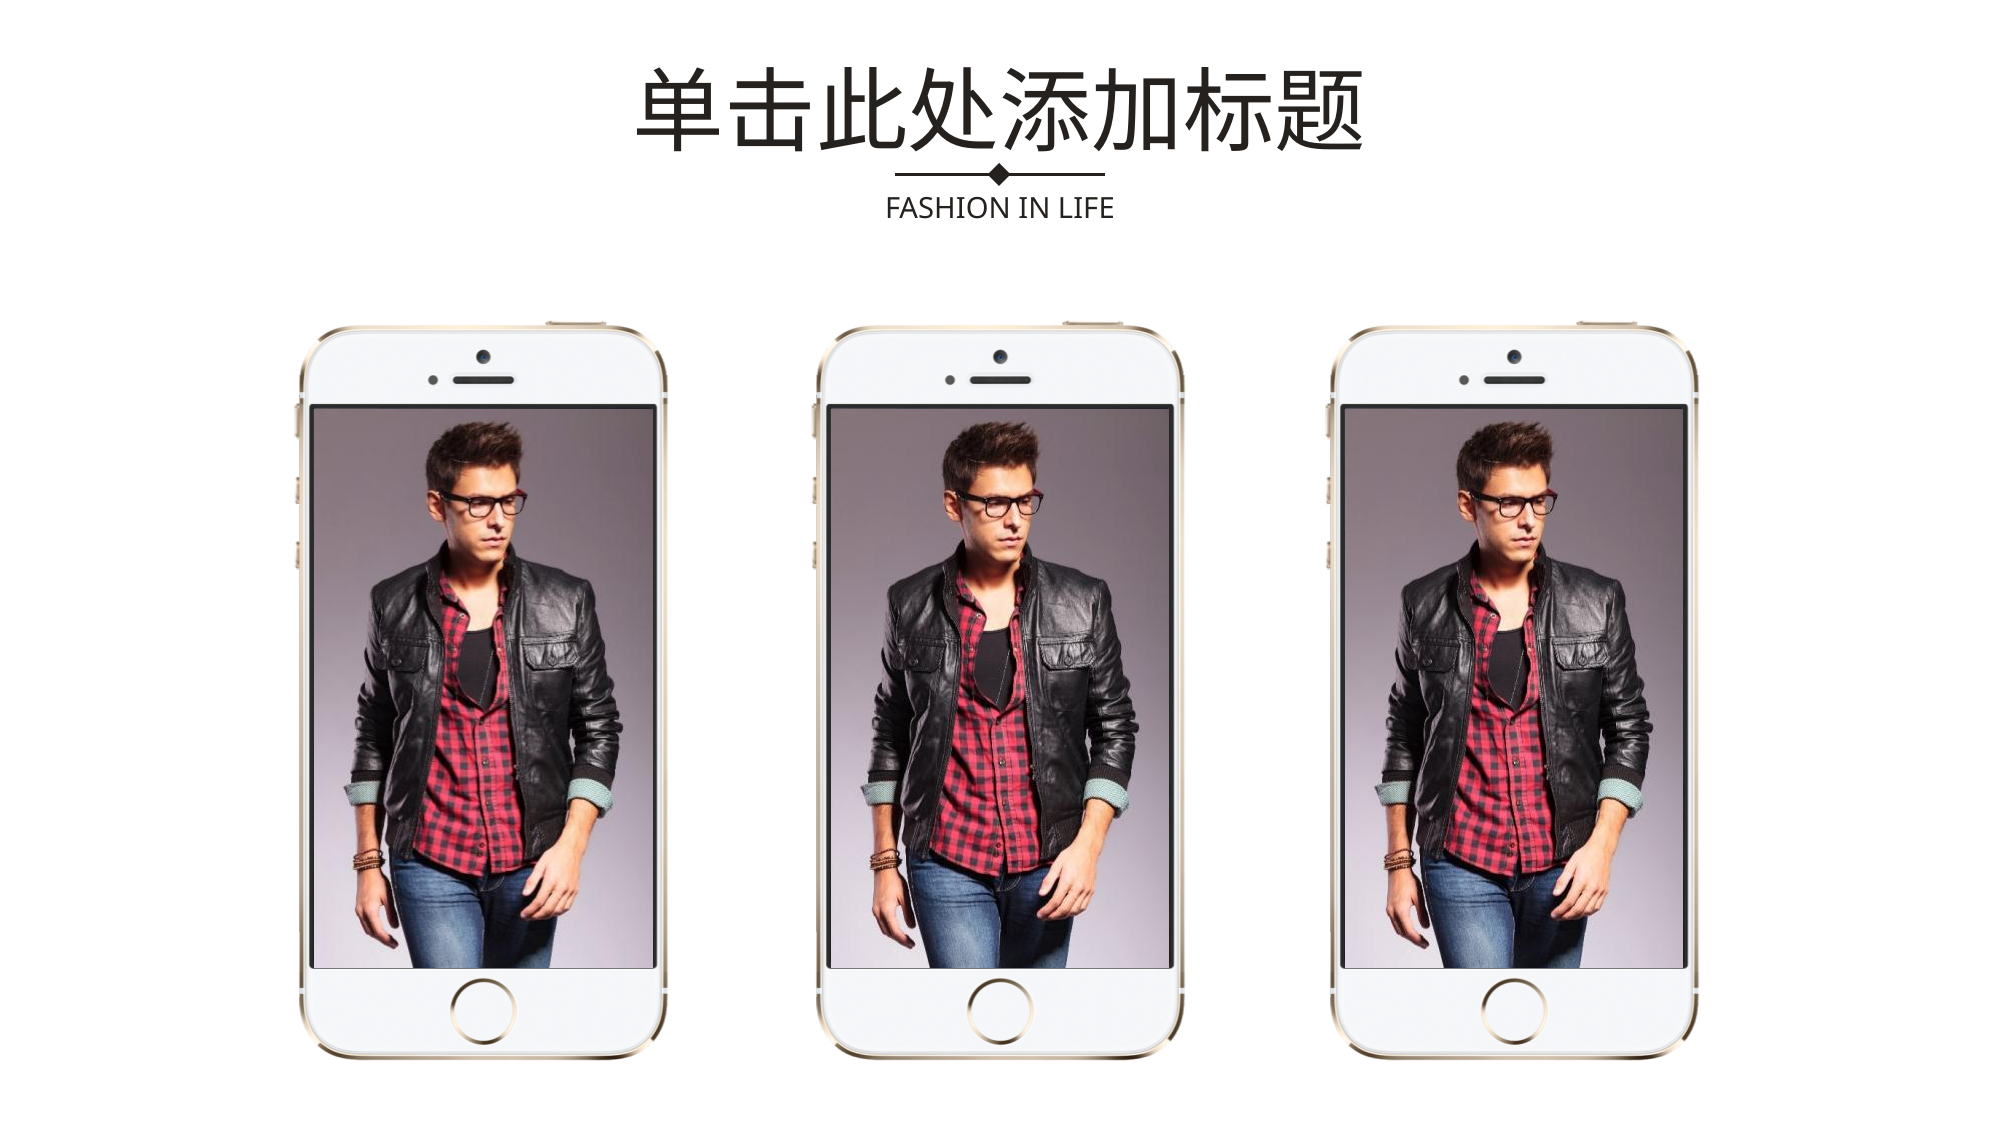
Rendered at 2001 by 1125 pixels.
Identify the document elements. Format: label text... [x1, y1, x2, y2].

text_box 单击此处添加标题 [629, 49, 1371, 167]
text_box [601, 307, 1115, 1077]
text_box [84, 307, 601, 1077]
text_box fashion in life [881, 185, 1119, 229]
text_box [895, 162, 1105, 186]
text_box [1115, 307, 1916, 1077]
